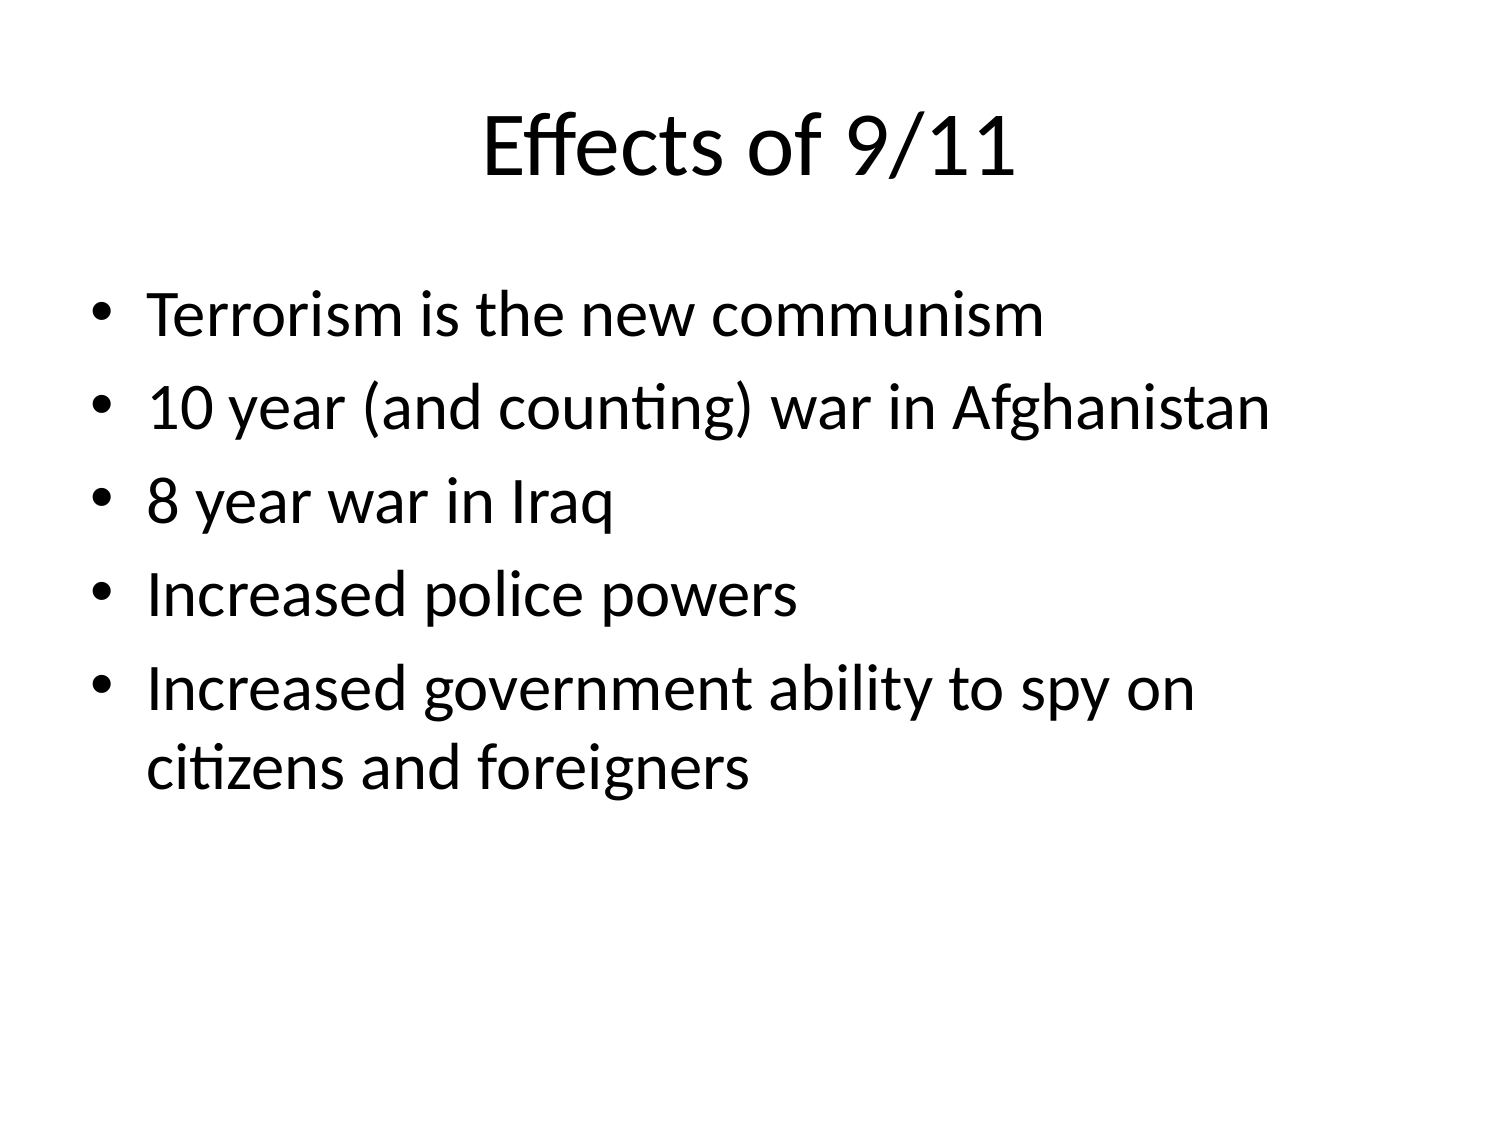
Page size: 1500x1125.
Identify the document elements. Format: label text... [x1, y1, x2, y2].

list Terrorism is the new communism 10 year (and counting) war in Afghanistan 8 year war in Iraq Increased police powers Increased government ability to spy on citizens and foreigners [75, 262, 1425, 1005]
title Effects of 9/11 [75, 45, 1425, 233]
